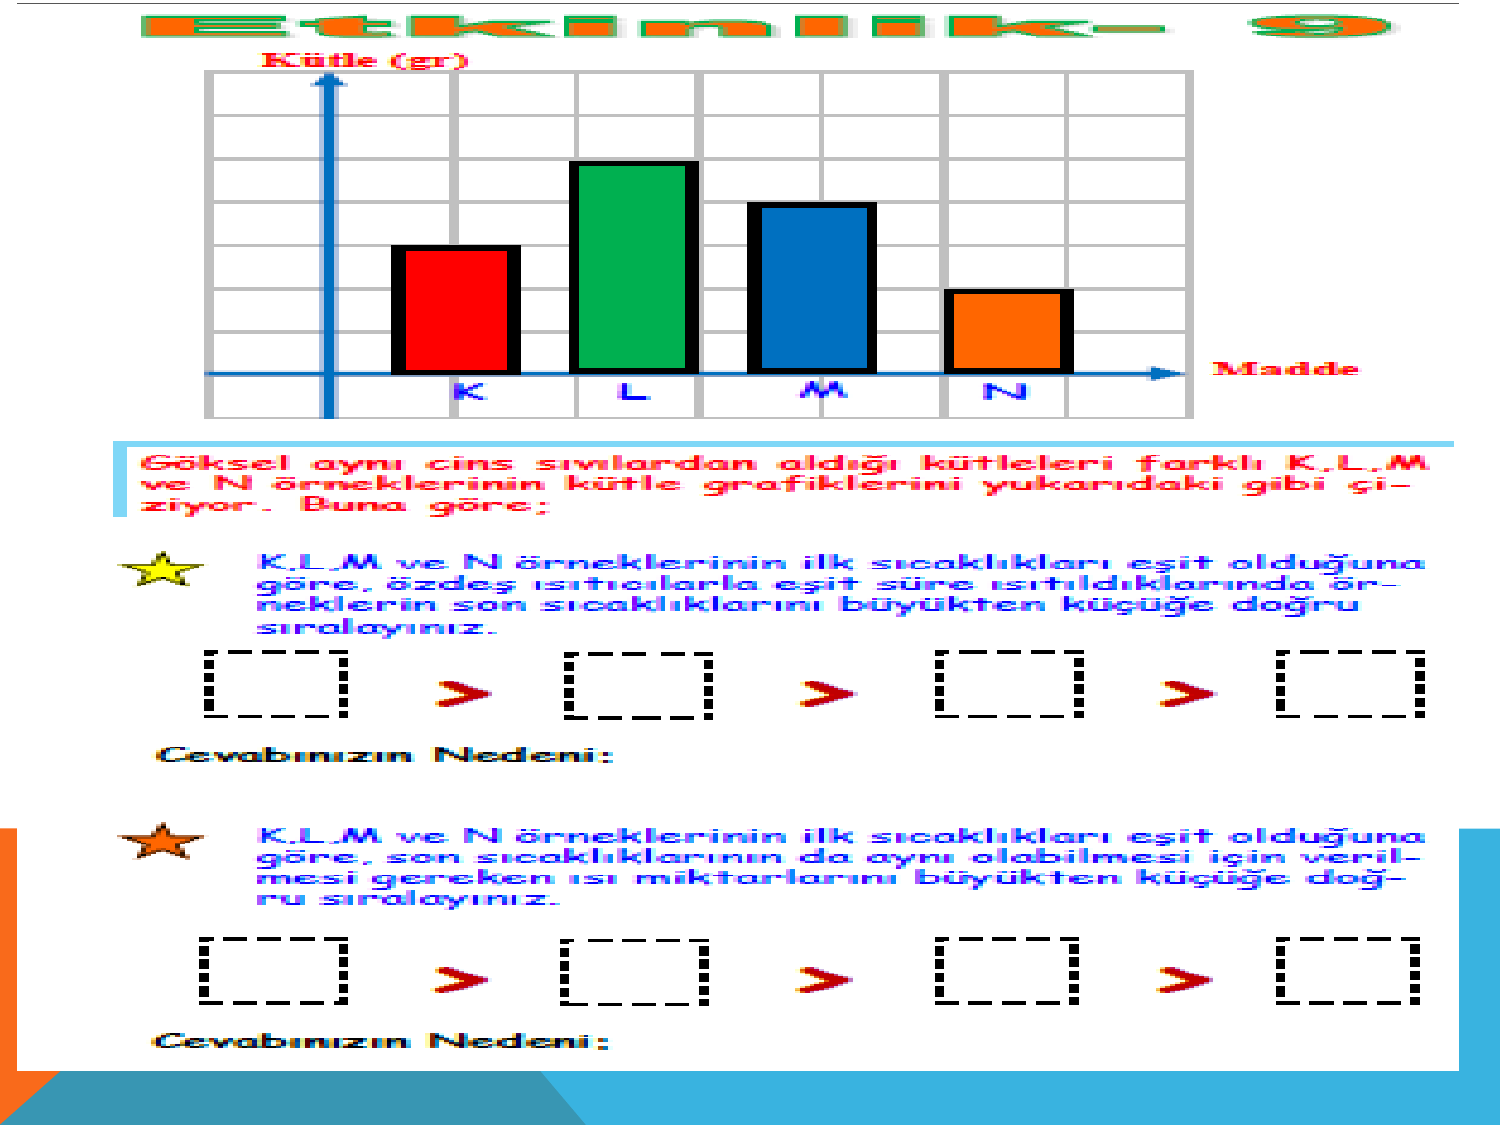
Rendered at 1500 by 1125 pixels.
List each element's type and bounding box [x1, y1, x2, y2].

list [17, 3, 1459, 1071]
